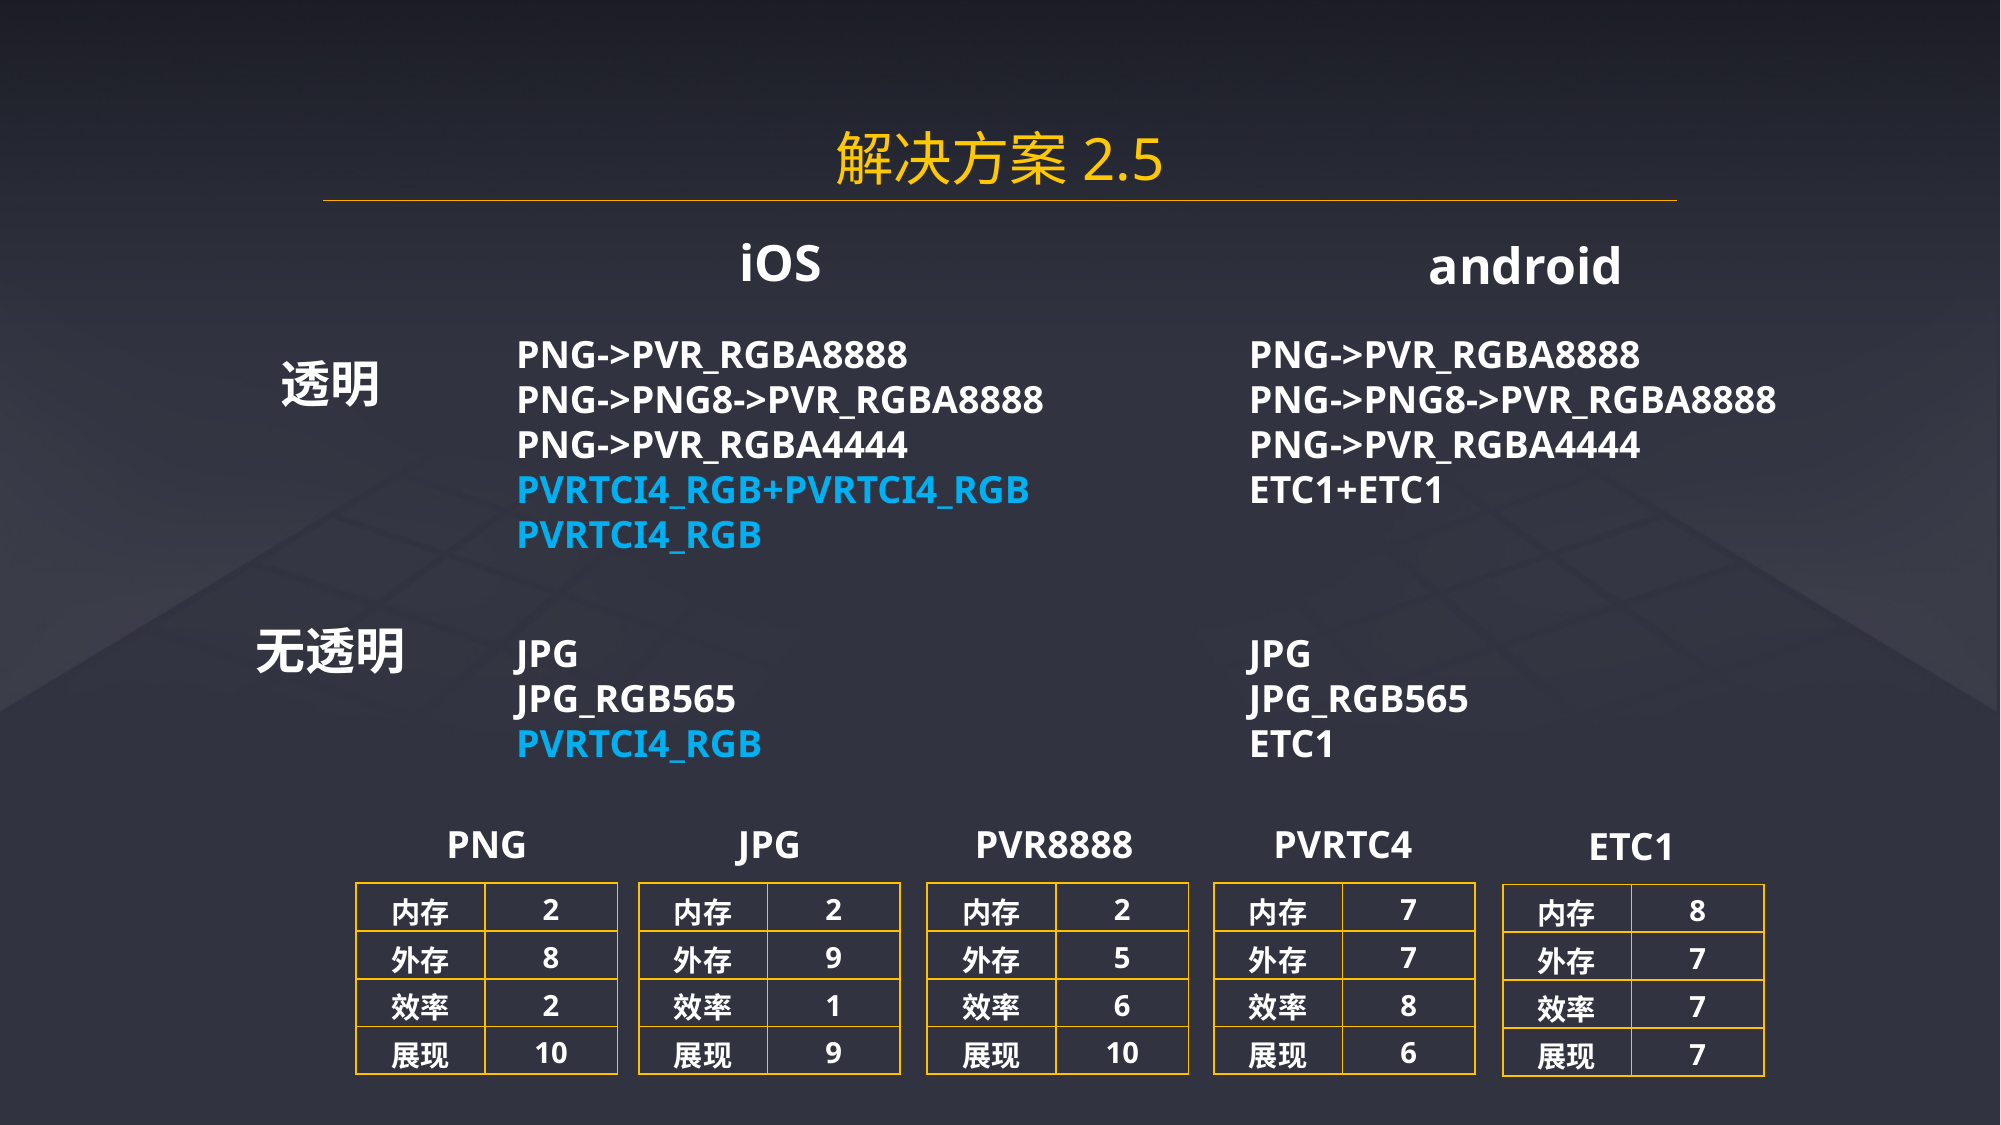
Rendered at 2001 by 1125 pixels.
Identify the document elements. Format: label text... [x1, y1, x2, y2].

text_box 无透明 [127, 611, 508, 687]
table_header 2 [486, 884, 617, 930]
table_cell 效率 [1504, 981, 1631, 1027]
table_cell 展现 [1504, 1029, 1631, 1075]
text_box JPG JPG_RGB565 ETC1 [1241, 622, 1945, 773]
text_box android [1323, 227, 1730, 302]
table_header 内存 [1215, 884, 1342, 930]
table_cell 效率 [357, 980, 484, 1026]
table_header 7 [1343, 884, 1474, 930]
text_box 透明 [127, 345, 508, 421]
table_header 内存 [640, 884, 767, 930]
text_box PVRTC4 [1139, 814, 1547, 874]
table_cell 外存 [928, 932, 1055, 978]
table_cell 9 [768, 932, 899, 978]
table_cell 展现 [640, 1027, 767, 1073]
table_cell 1 [768, 980, 899, 1026]
table_cell 6 [1343, 1027, 1474, 1073]
table_cell 9 [768, 1027, 899, 1073]
picture [0, 0, 2001, 1125]
text_box iOS [577, 224, 984, 300]
table_cell 展现 [1215, 1027, 1342, 1073]
text_box PNG [283, 814, 566, 874]
table_cell 外存 [1504, 933, 1631, 979]
table_cell 6 [1057, 980, 1188, 1026]
table_cell 5 [1057, 932, 1188, 978]
table_cell 7 [1343, 932, 1474, 978]
text_box ETC1 [1428, 815, 1836, 876]
table_cell 7 [1632, 933, 1763, 979]
table_cell 10 [1057, 1027, 1188, 1073]
table_header 内存 [1504, 885, 1631, 931]
table_header 内存 [928, 884, 1055, 930]
table_cell 7 [1632, 981, 1763, 1027]
table_header 8 [1632, 885, 1763, 931]
table_cell 效率 [1215, 980, 1342, 1026]
table_header 2 [768, 884, 899, 930]
text_box PNG->PVR_RGBA8888 PNG->PNG8->PVR_RGBA8888 PNG->PVR_RGBA4444 PVRTCI4_RGB+PVRTCI4_RGB PVRTCI4_RGB [508, 323, 1277, 654]
table_cell 展现 [357, 1027, 484, 1073]
table_cell 2 [486, 980, 617, 1026]
text_box PVR8888 [850, 814, 1139, 874]
table_cell 展现 [928, 1027, 1055, 1073]
table_cell 8 [1343, 980, 1474, 1026]
table_cell 效率 [928, 980, 1055, 1026]
table_header 2 [1057, 884, 1188, 930]
text_box PNG->PVR_RGBA8888 PNG->PNG8->PVR_RGBA8888 PNG->PVR_RGBA4444 ETC1+ETC1 [1241, 323, 1945, 564]
table_cell 外存 [1215, 932, 1342, 978]
text_box JPG [566, 814, 850, 874]
table_header 内存 [357, 884, 484, 930]
table_cell 外存 [640, 932, 767, 978]
text_box JPG JPG_RGB565 PVRTCI4_RGB [508, 622, 1212, 814]
table_cell 7 [1632, 1029, 1763, 1075]
text_box 解决方案2.5 [363, 114, 1637, 200]
table_cell 10 [486, 1027, 617, 1073]
table_cell 外存 [357, 932, 484, 978]
table_cell 8 [486, 932, 617, 978]
table_cell 效率 [640, 980, 767, 1026]
